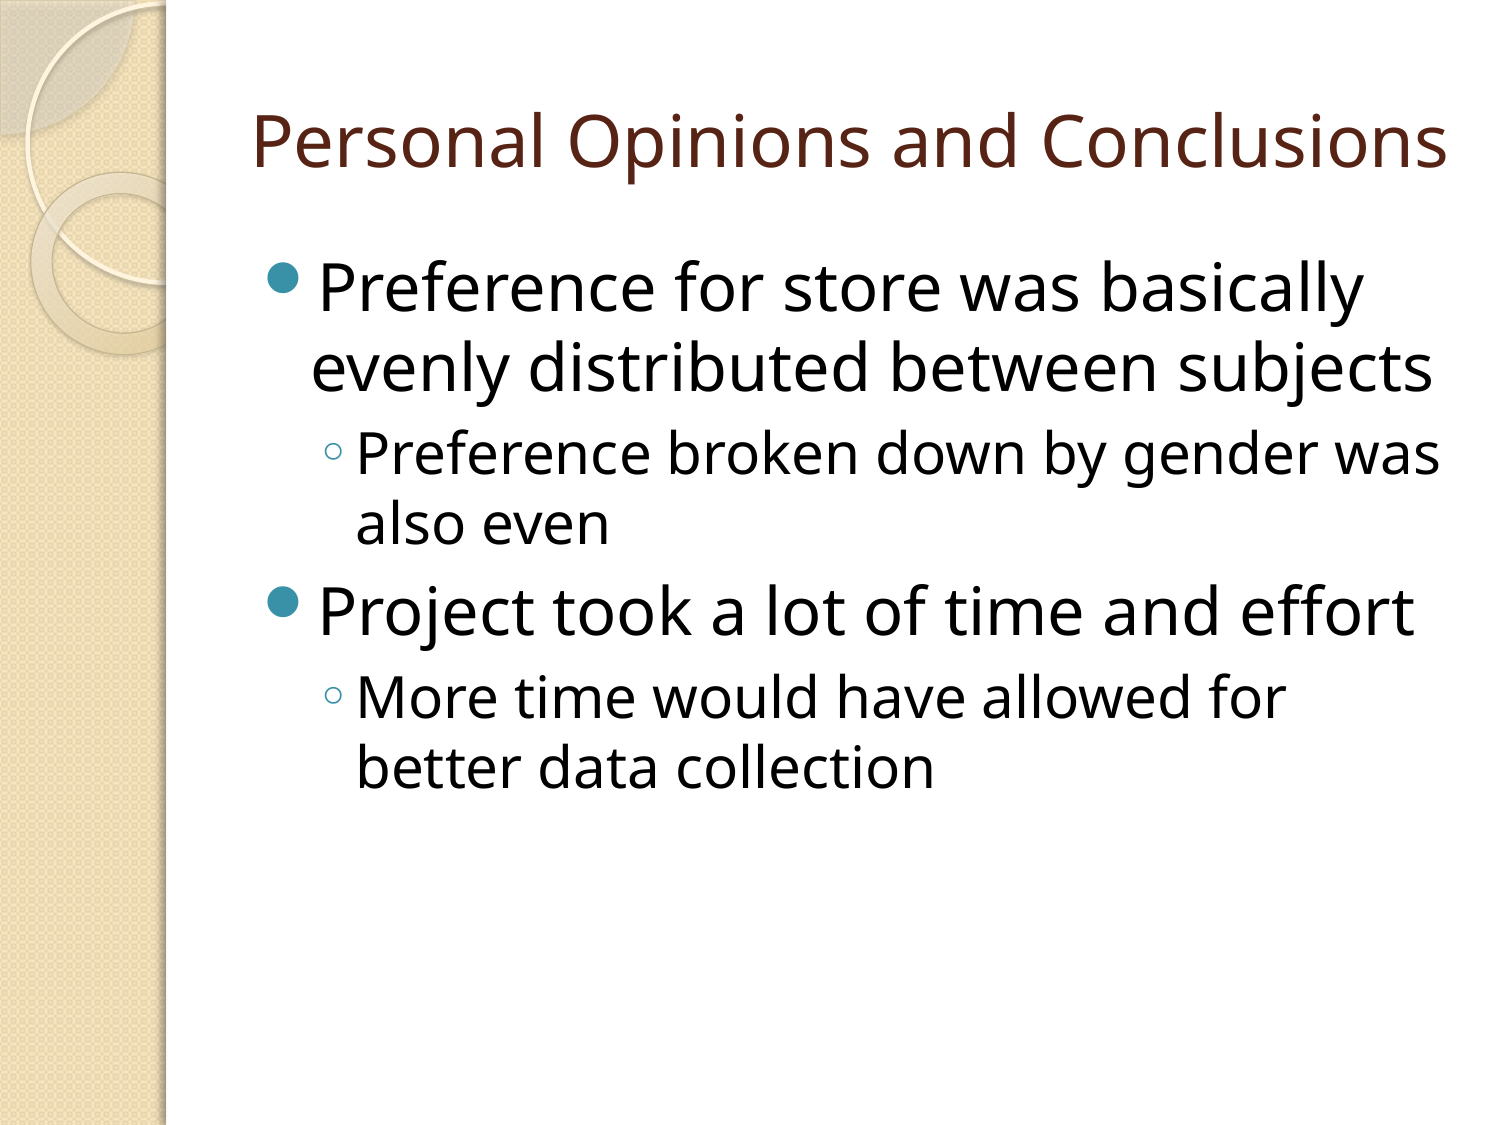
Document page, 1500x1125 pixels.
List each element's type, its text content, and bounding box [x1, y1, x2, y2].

title Personal Opinions and Conclusions [235, 45, 1466, 233]
list Preference for store was basically evenly distributed between subjects Preference broken down by gender was also even Project took a lot of time and effort More time would have allowed for better data collection [235, 237, 1466, 1026]
